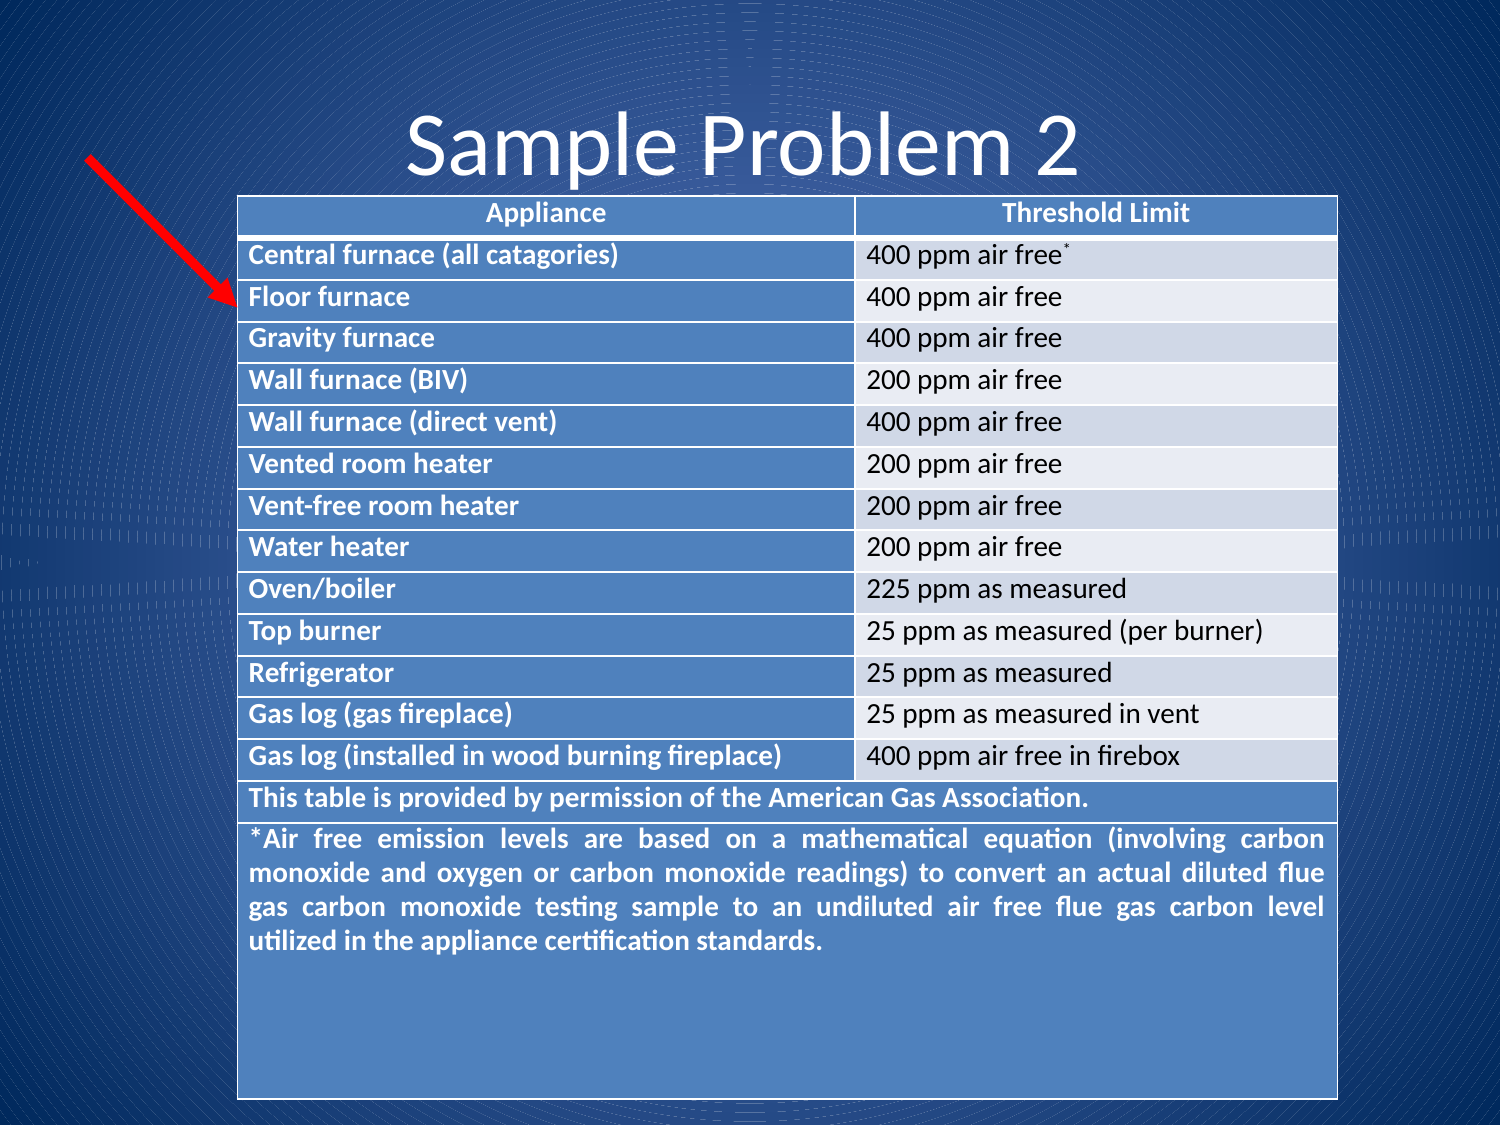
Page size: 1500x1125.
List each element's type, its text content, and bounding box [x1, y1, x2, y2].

table_header Appliance [241, 197, 854, 235]
table_cell Top burner [238, 615, 854, 655]
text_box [87, 157, 238, 308]
table_cell 400 ppm air free [856, 323, 1337, 362]
table_cell Vented room heater [238, 448, 854, 488]
table_cell Wall furnace (BIV) [238, 364, 854, 404]
table_cell Wall furnace (direct vent) [238, 406, 854, 446]
table_cell Water heater [238, 531, 854, 571]
table_cell 25 ppm as measured in vent [856, 698, 1337, 738]
table_cell 400 ppm air free in firebox [856, 740, 1337, 780]
table_cell 25 ppm as measured (per burner) [856, 615, 1337, 655]
table_cell *Air free emission levels are based on a mathematical equation (involving carbon monoxide and oxygen or carbon monoxide readings) to convert an actual diluted flue gas carbon monoxide testing sample to an undiluted air free flue gas carbon level utilized in the appliance certification standards. [238, 824, 1337, 1098]
table_cell Gravity furnace [238, 323, 854, 362]
table_cell Gas log (installed in wood burning fireplace) [238, 740, 854, 780]
table_cell Central furnace (all catagories) [241, 241, 854, 279]
table_cell Refrigerator [238, 657, 854, 696]
table_cell Oven/boiler [238, 573, 854, 613]
table_header Threshold Limit [856, 197, 1337, 235]
table_cell 400 ppm air free [856, 281, 1337, 321]
table_cell 400 ppm air free* [856, 241, 1337, 279]
table_cell Gas log (gas fireplace) [238, 698, 854, 738]
table_cell This table is provided by permission of the American Gas Association. [238, 782, 1337, 822]
table_cell 225 ppm as measured [856, 573, 1337, 613]
table_cell 400 ppm air free [856, 406, 1337, 446]
table_cell 25 ppm as measured [856, 657, 1337, 696]
title Sample Problem 2 [24, 45, 1463, 233]
table_cell Vent-free room heater [238, 490, 854, 529]
table_cell 200 ppm air free [856, 490, 1337, 529]
table_cell 200 ppm air free [856, 531, 1337, 571]
table_cell Floor furnace [238, 281, 854, 321]
table_cell 200 ppm air free [856, 364, 1337, 404]
table_cell 200 ppm air free [856, 448, 1337, 488]
